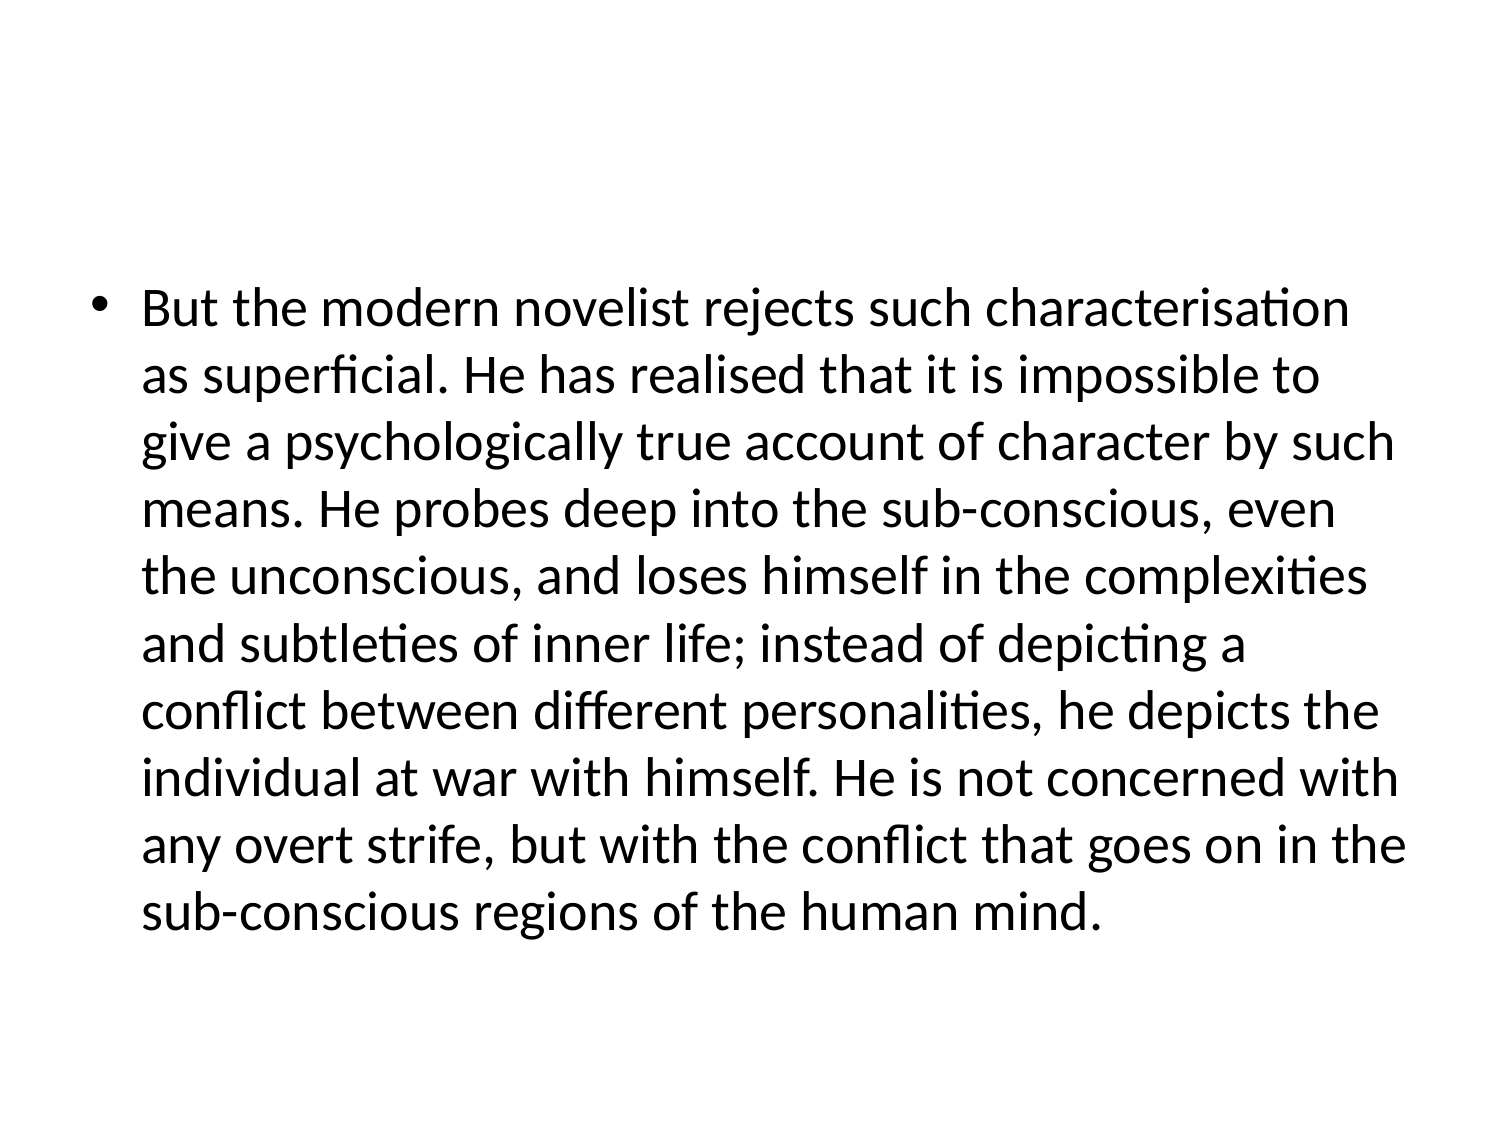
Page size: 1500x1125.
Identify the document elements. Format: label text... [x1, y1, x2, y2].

list But the modern novelist rejects such characterisation as superficial. He has realised that it is impossible to give a psychologically true account of character by such means. He probes deep into the sub-conscious, even the unconscious, and loses himself in the complexities and subtleties of inner life; instead of depicting a conflict between different personalities, he depicts the individual at war with himself. He is not concerned with any overt strife, but with the conflict that goes on in the sub-conscious regions of the human mind. [75, 262, 1425, 1005]
